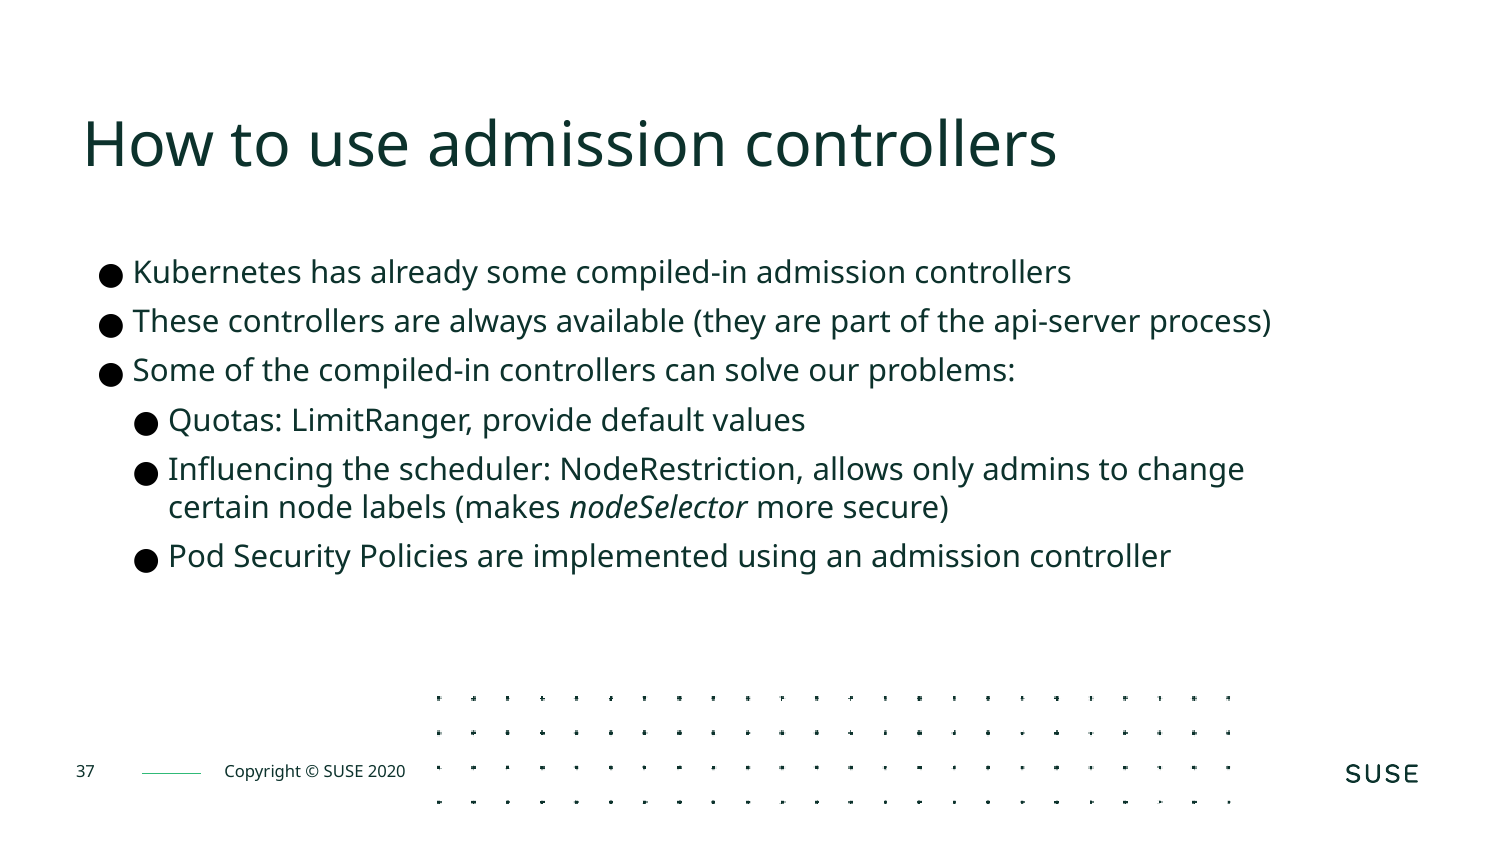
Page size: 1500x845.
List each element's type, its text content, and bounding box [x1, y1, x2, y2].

picture [437, 696, 1255, 815]
text_box How to use admission controllers [82, 103, 1453, 260]
text_box Kubernetes has already some compiled-in admission controllers These controllers are always available (they are part of the api-server process) Some of the compiled-in controllers can solve our problems: Quotas: LimitRanger, provide default values Influencing the scheduler: NodeRestriction, allows only admins to change certain node labels (makes nodeSelector more secure) Pod Security Policies are implemented using an admission controller [82, 244, 1299, 695]
picture [1346, 764, 1418, 783]
